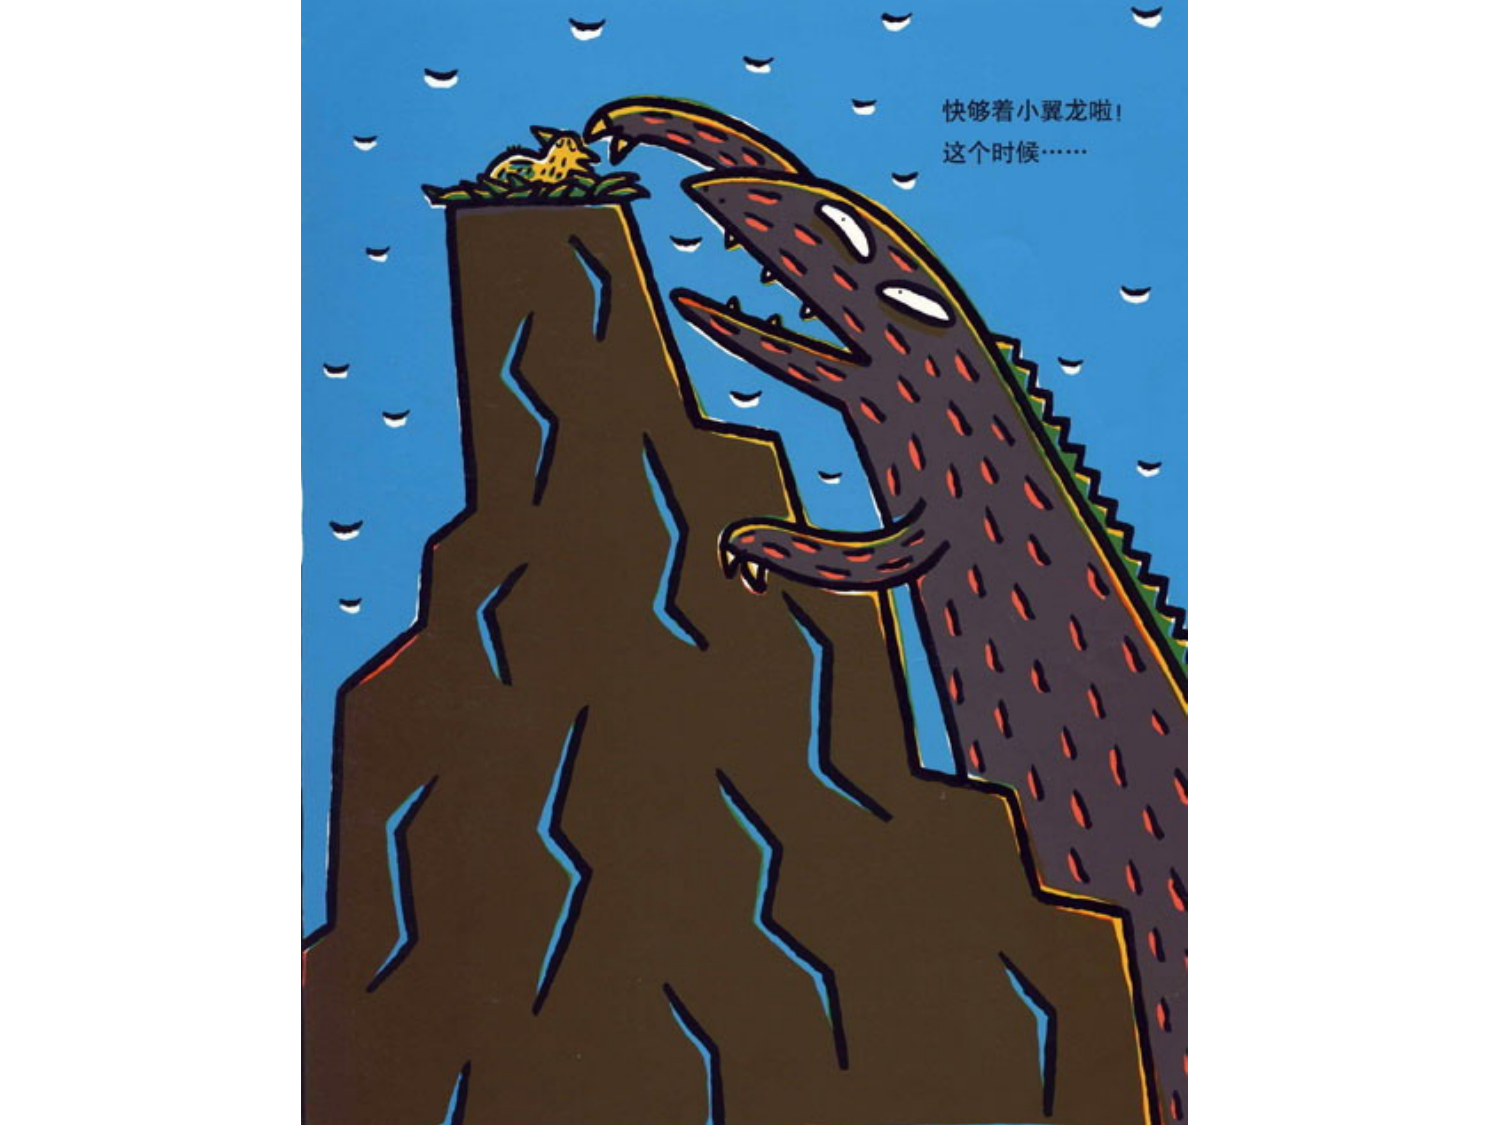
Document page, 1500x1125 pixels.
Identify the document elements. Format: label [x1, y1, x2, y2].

picture [300, 0, 1188, 1125]
